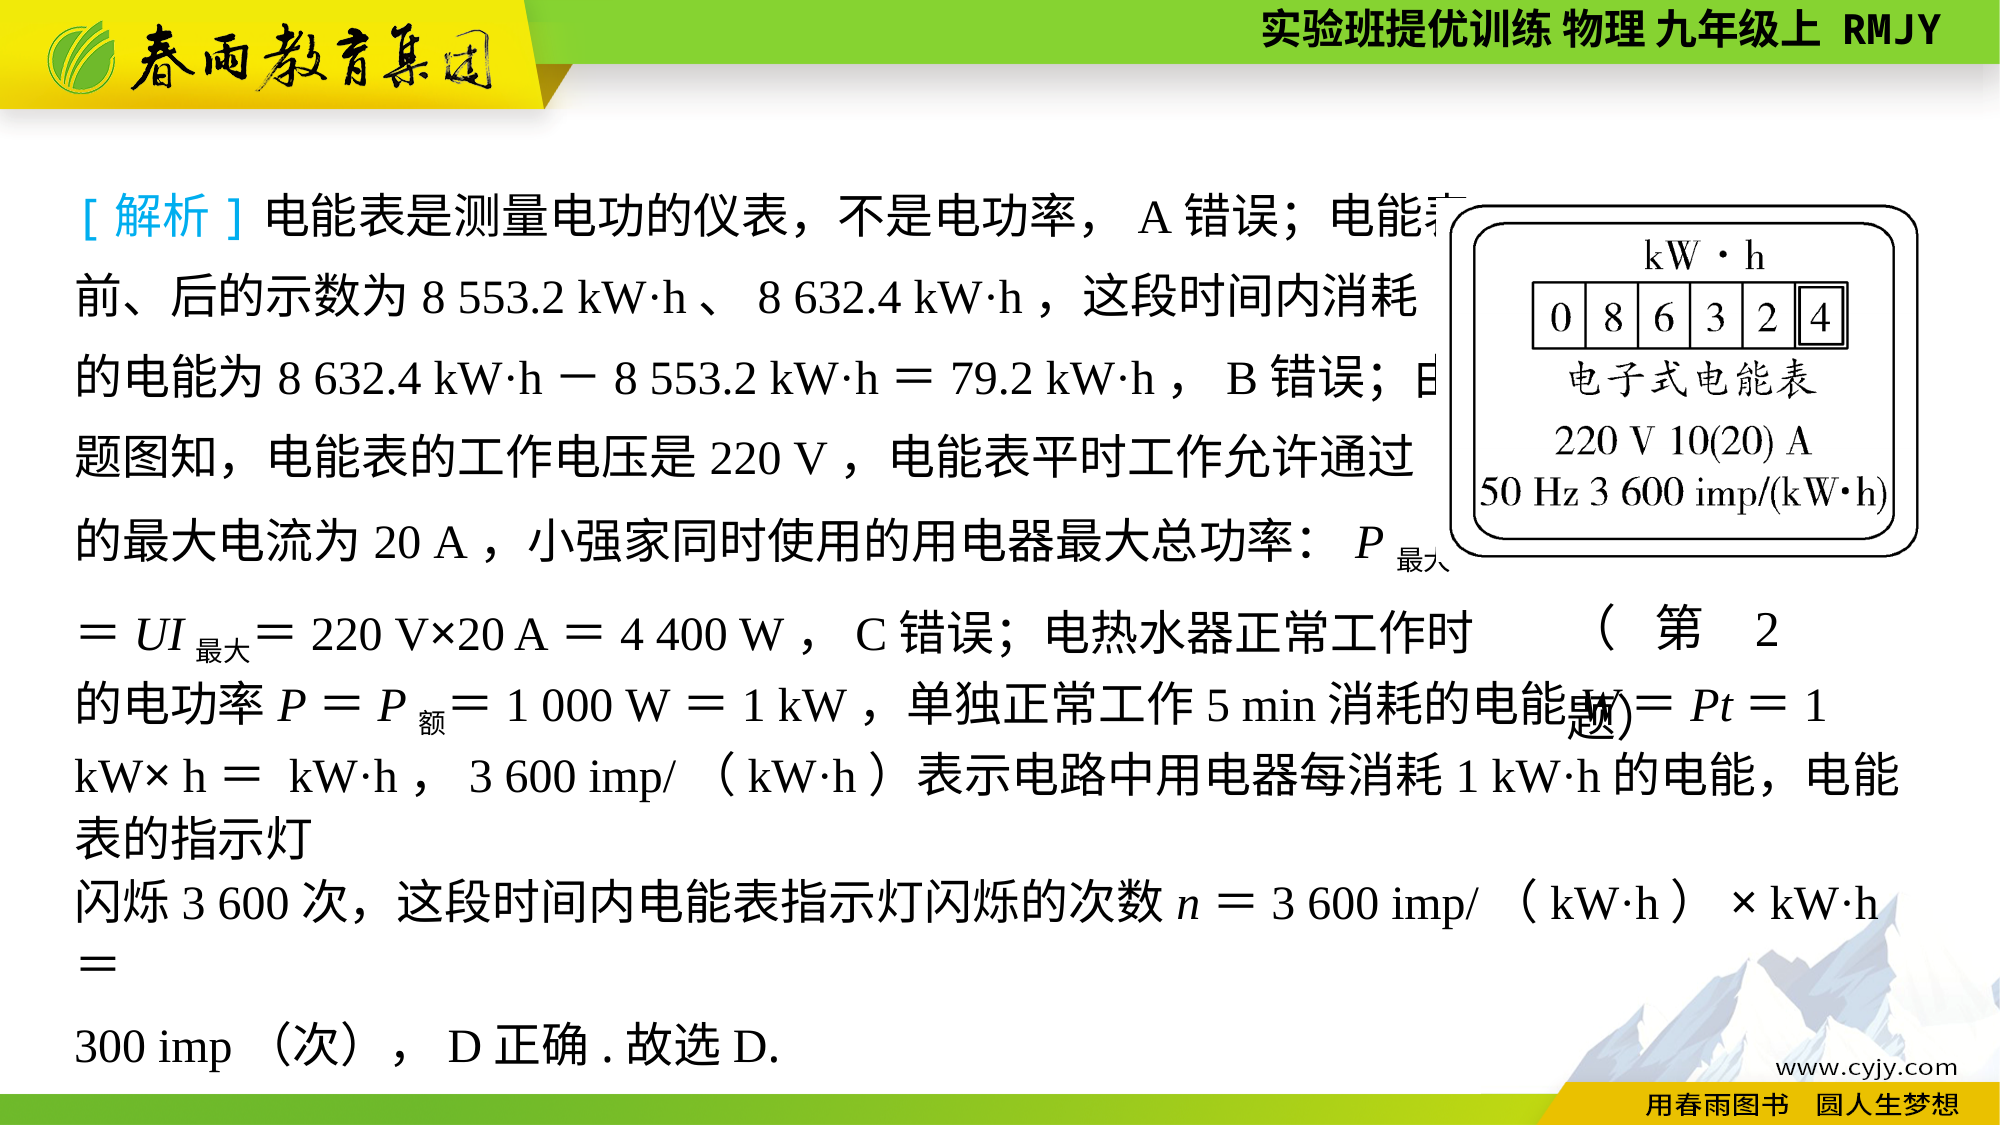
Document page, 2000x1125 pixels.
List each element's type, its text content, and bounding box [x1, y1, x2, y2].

text_box （第2题） [1551, 571, 1807, 664]
picture [0, 0, 2000, 1125]
